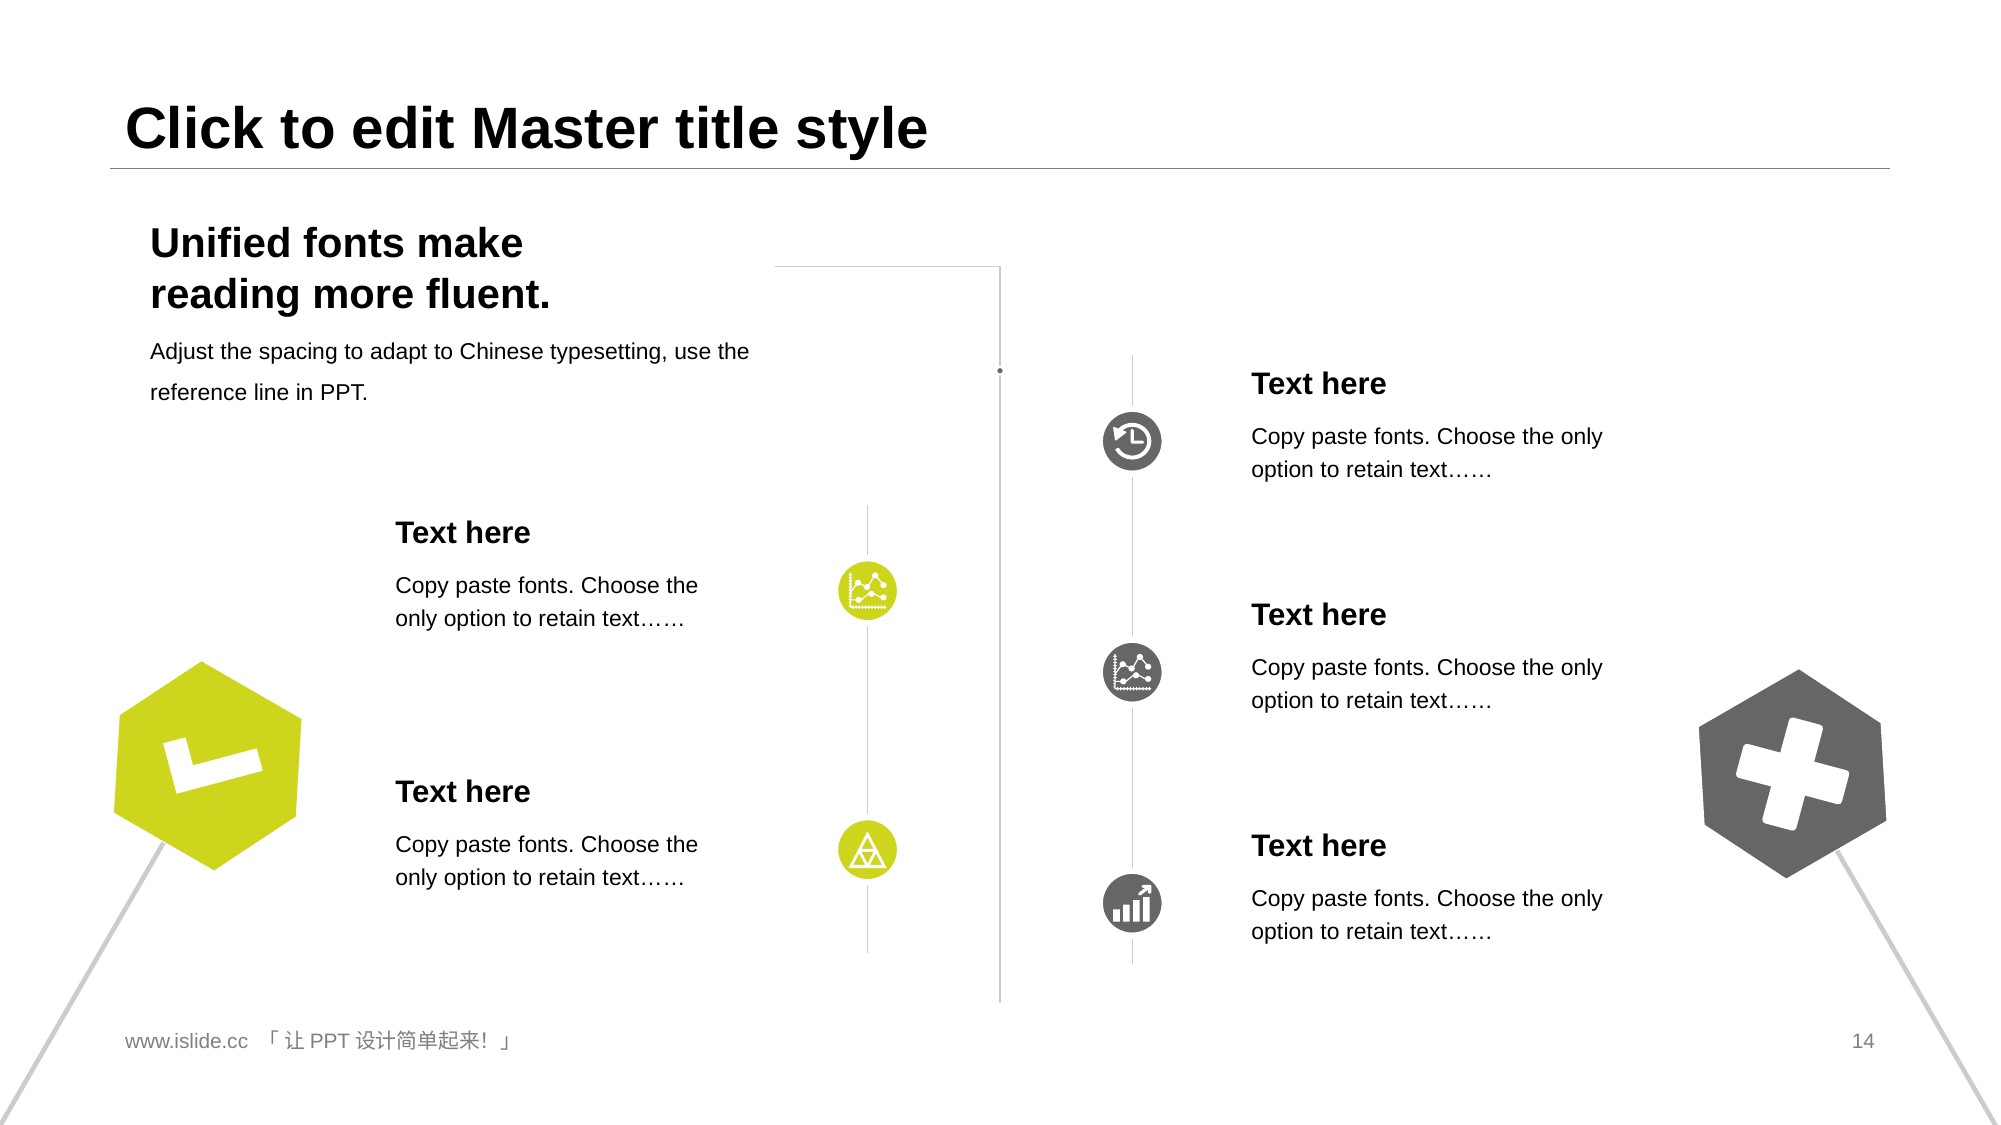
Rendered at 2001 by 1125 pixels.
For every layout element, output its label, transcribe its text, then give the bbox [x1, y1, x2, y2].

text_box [0, 203, 1999, 1125]
title Click to edit Master title style [109, 0, 1890, 169]
